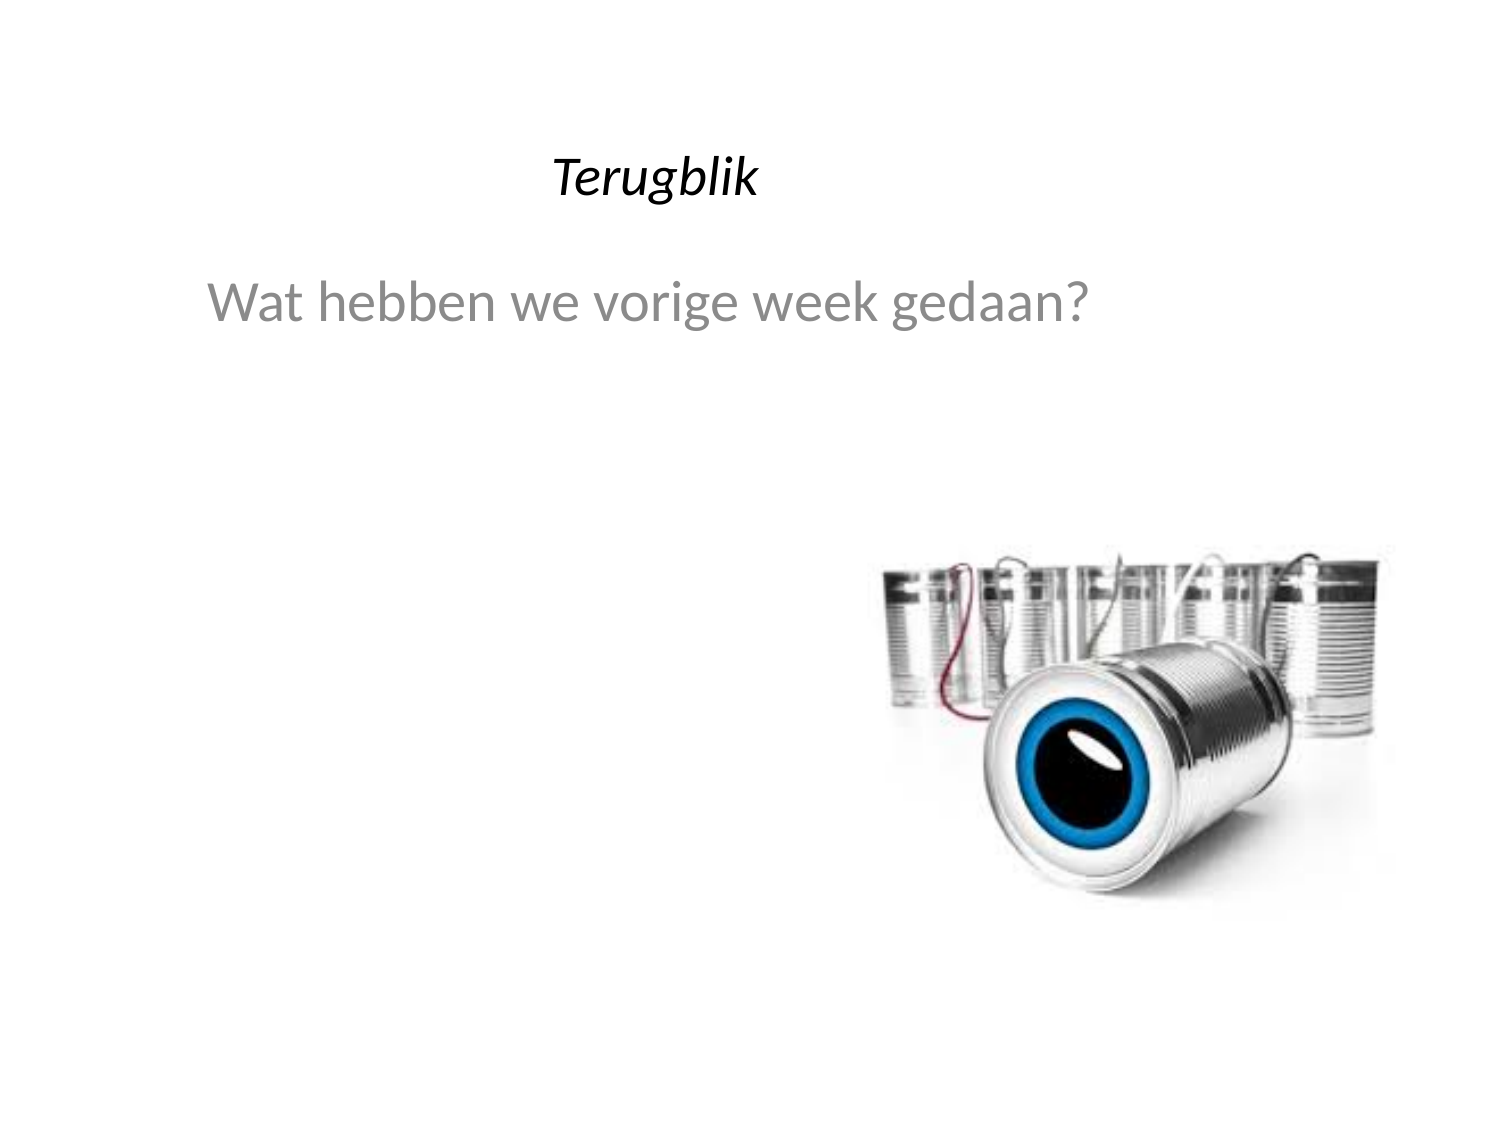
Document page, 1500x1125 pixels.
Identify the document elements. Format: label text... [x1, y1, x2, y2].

title Terugblik [112, 101, 1199, 244]
picture [832, 491, 1440, 921]
subtitle Wat hebben we vorige week gedaan? [64, 255, 1235, 882]
